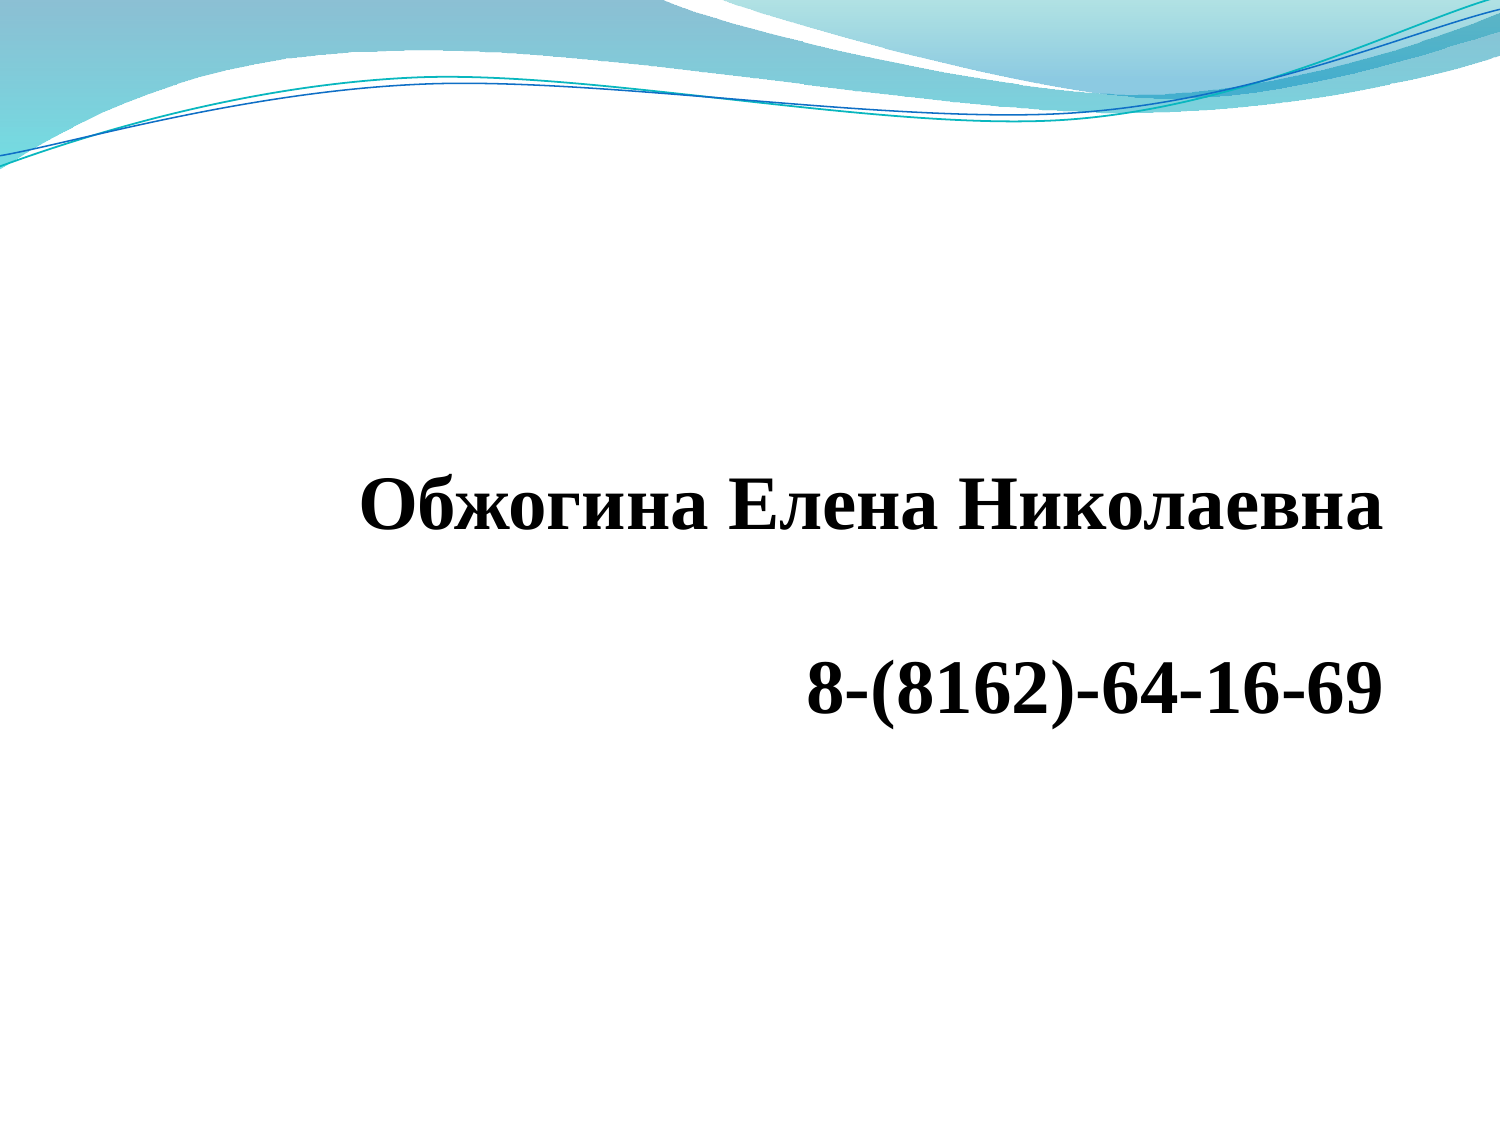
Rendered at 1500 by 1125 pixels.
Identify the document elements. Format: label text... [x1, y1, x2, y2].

title Обжогина Елена Николаевна 8-(8162)-64-16-69 [112, 445, 1388, 915]
